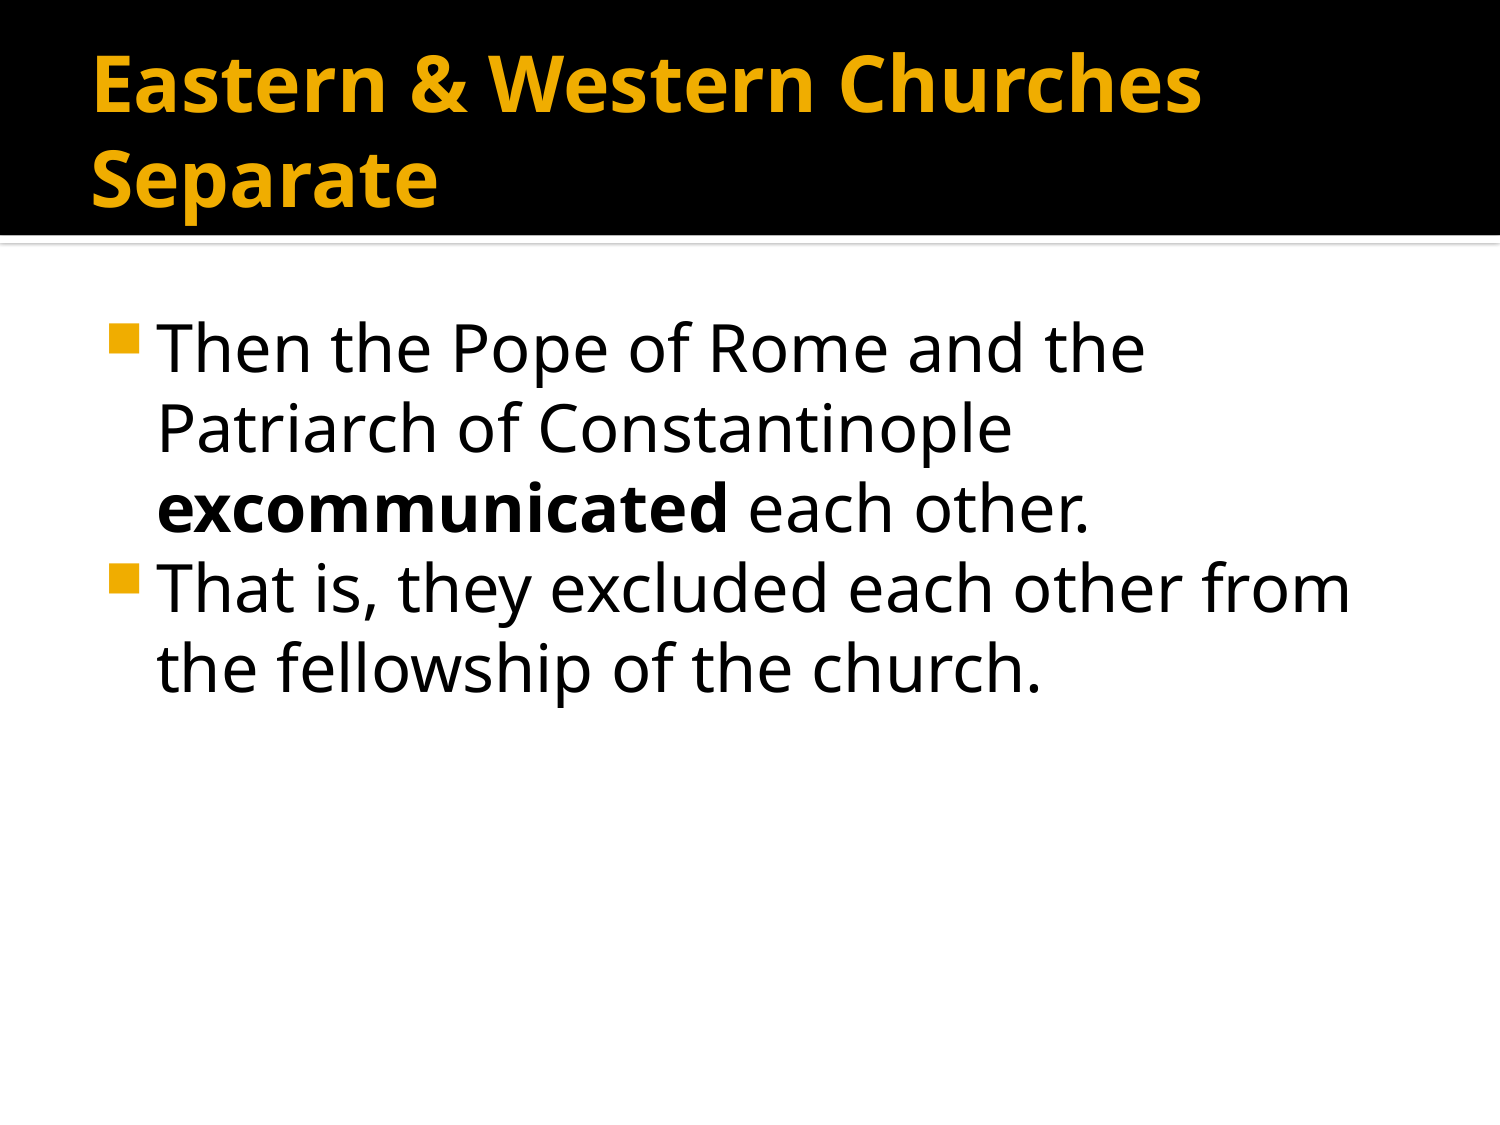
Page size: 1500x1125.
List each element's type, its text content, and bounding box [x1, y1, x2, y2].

title Eastern & Western Churches Separate [75, 25, 1425, 231]
list Then the Pope of Rome and the Patriarch of Constantinople excommunicated each other. That is, they excluded each other from the fellowship of the church. [75, 291, 1425, 1050]
